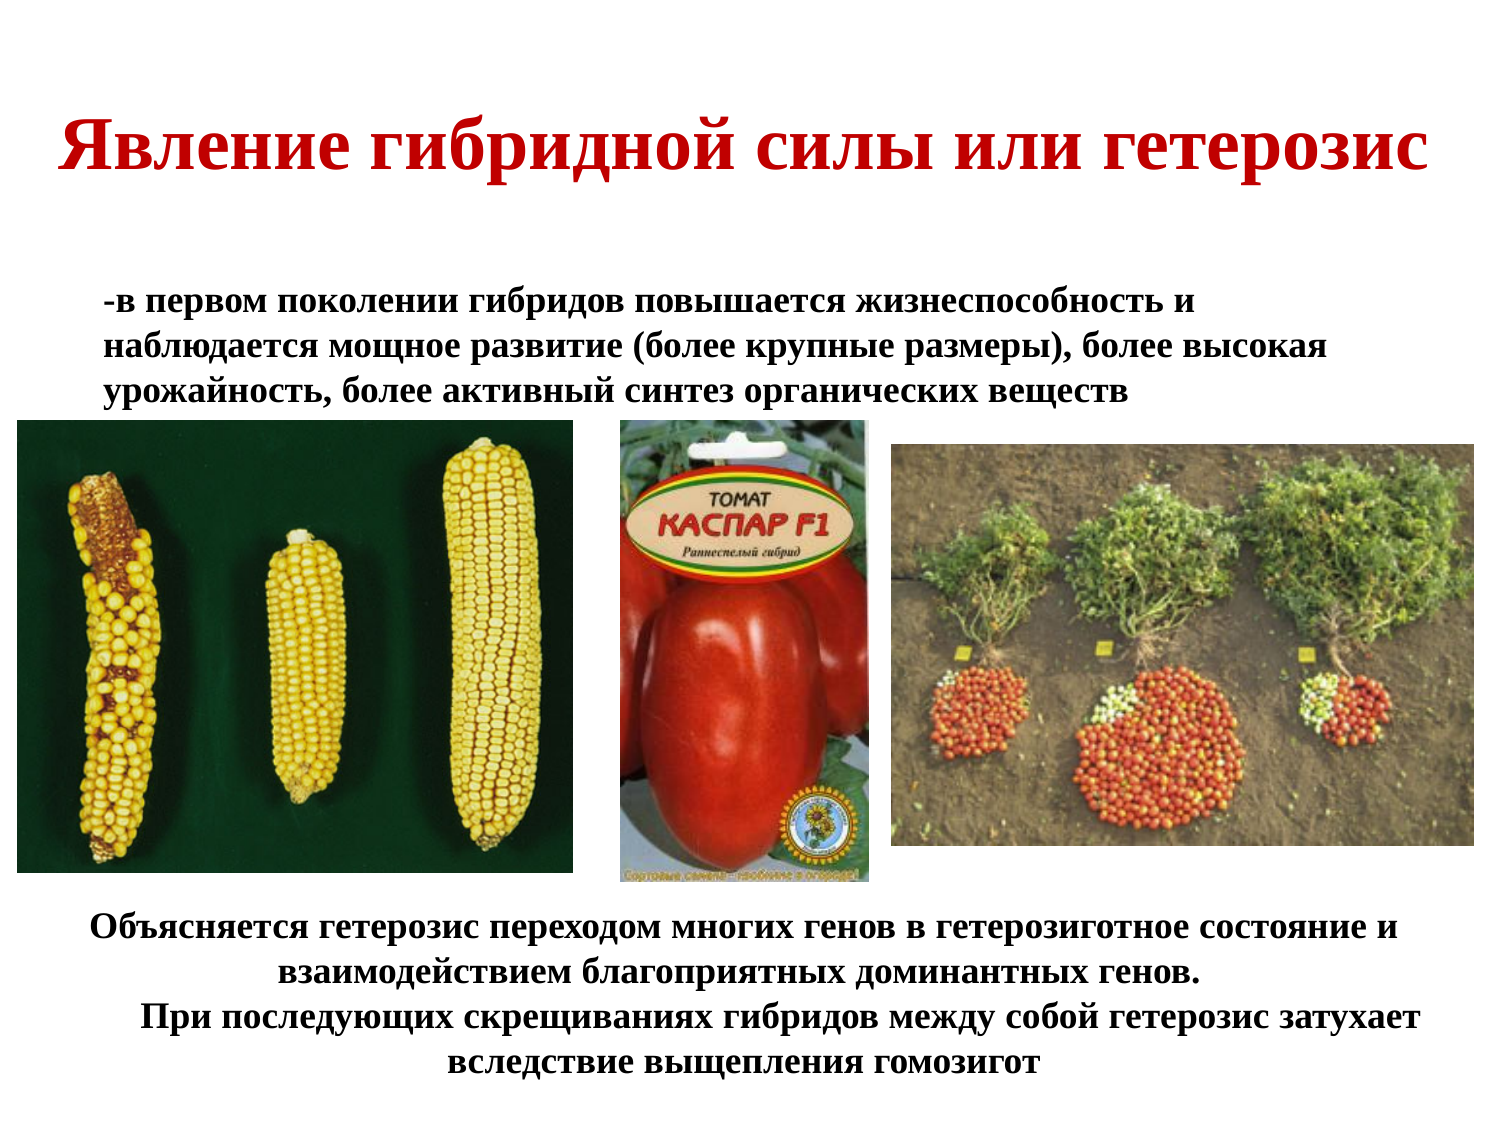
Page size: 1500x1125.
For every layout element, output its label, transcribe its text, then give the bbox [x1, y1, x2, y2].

picture [891, 444, 1474, 847]
picture [619, 420, 869, 882]
title Явление гибридной силы или гетерозис [29, 45, 1459, 233]
text_box -в первом поколении гибридов повышается жизнеспособность и наблюдается мощное развитие (более крупные размеры), более высокая урожайность, более активный синтез органических веществ [88, 267, 1400, 417]
picture [17, 420, 574, 873]
text_box Объясняется гетерозис переходом многих генов в гетерозиготное состояние и взаимодействием благоприятных доминантных генов. При последующих скрещиваниях гибридов между собой гетерозис затухает вследствие выщепления гомозигот [17, 893, 1471, 1088]
